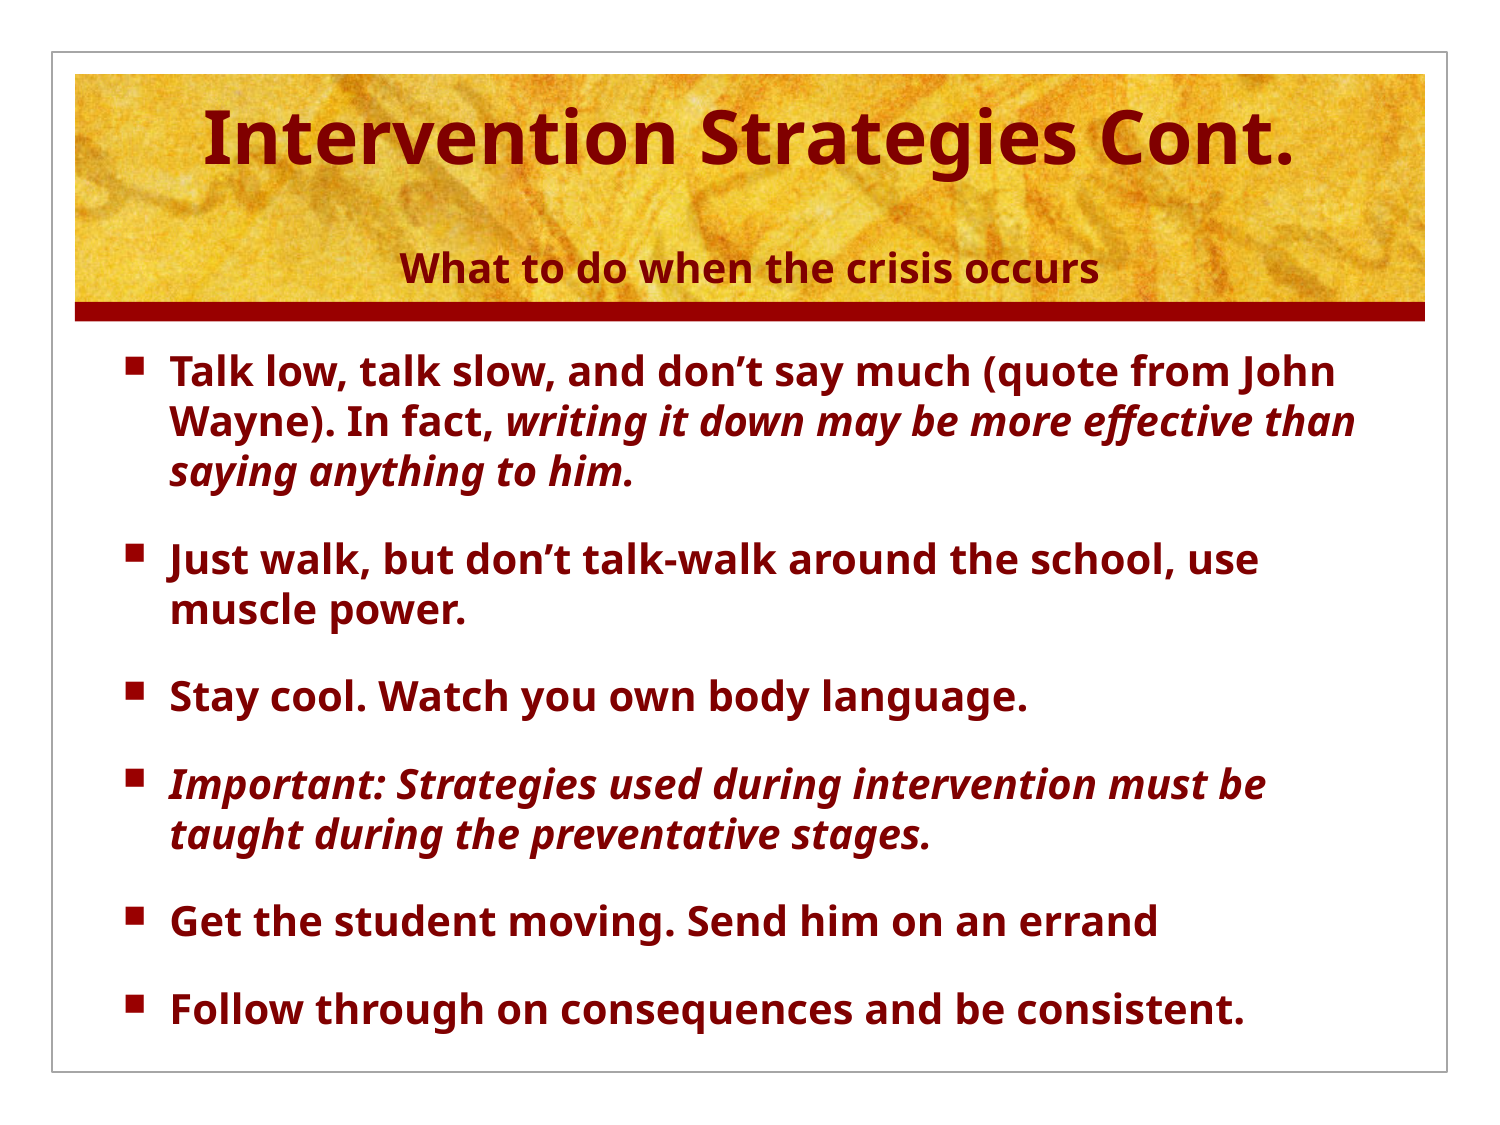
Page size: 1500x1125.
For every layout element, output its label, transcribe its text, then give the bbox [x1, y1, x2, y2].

title Intervention Strategies Cont. What to do when the crisis occurs [108, 74, 1392, 292]
picture [75, 74, 1425, 301]
list Talk low, talk slow, and don’t say much (quote from John Wayne). In fact, writing it down may be more effective than saying anything to him. Just walk, but don’t talk-walk around the school, use muscle power. Stay cool. Watch you own body language. Important: Strategies used during intervention must be taught during the preventative stages. Get the student moving. Send him on an errand Follow through on consequences and be consistent. [108, 337, 1392, 1063]
